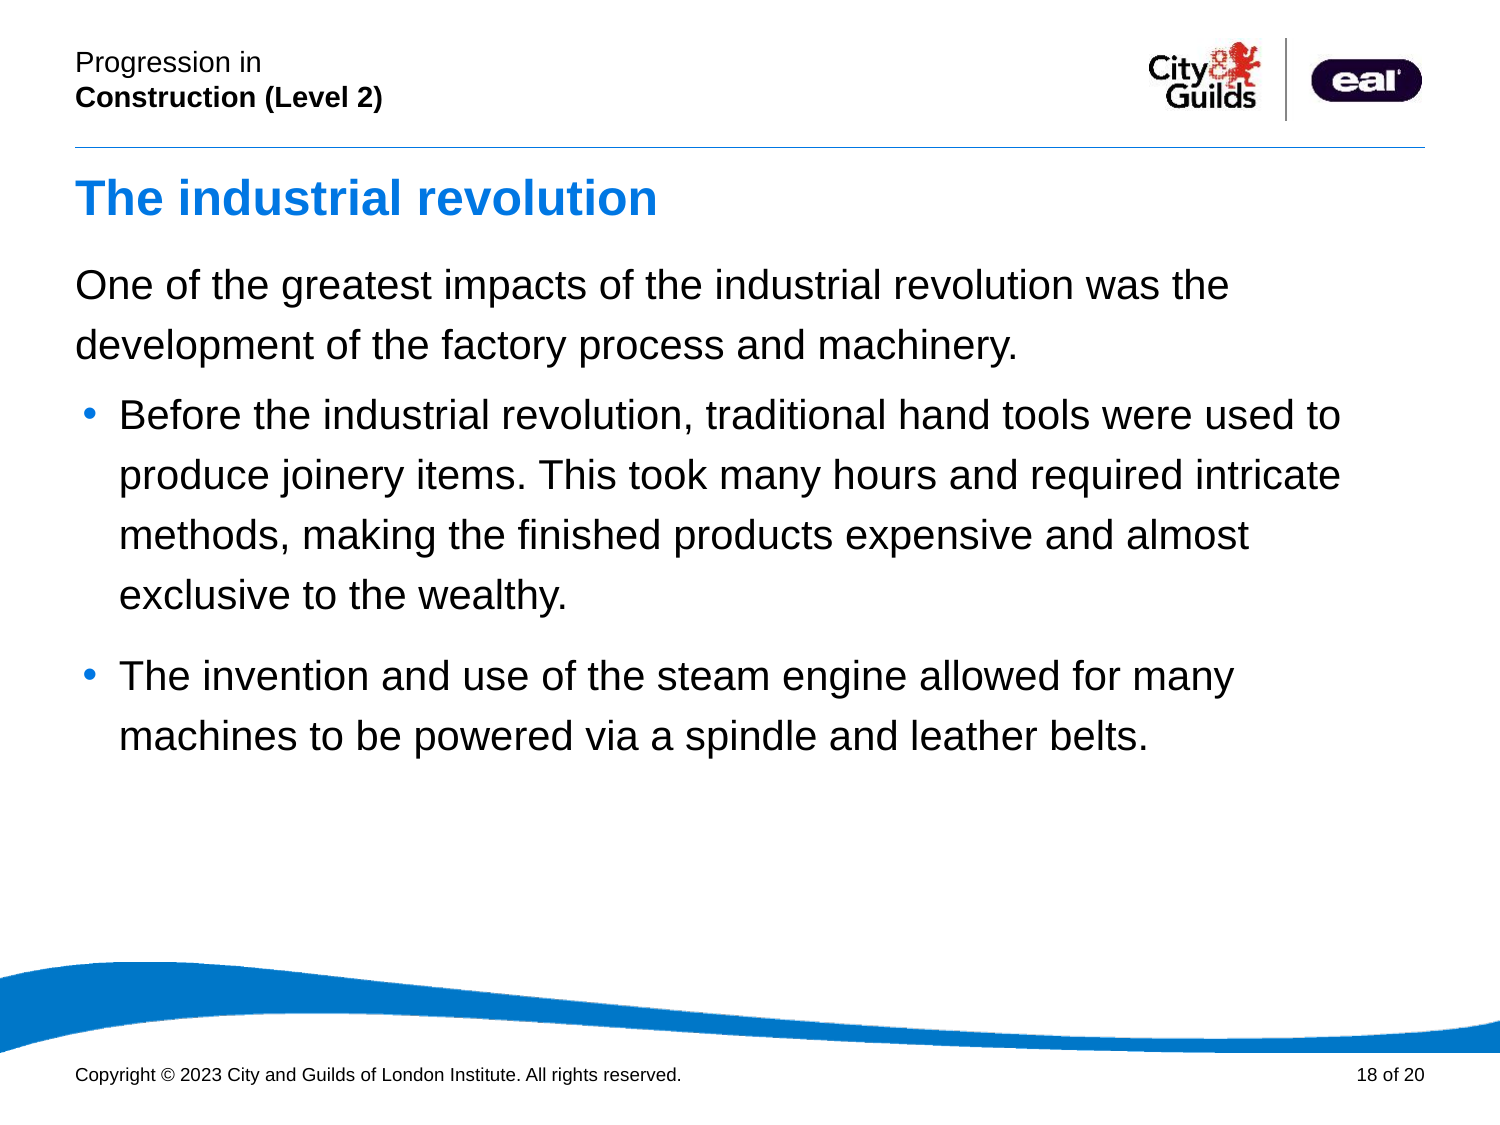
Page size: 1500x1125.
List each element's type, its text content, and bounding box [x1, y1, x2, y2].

picture [1149, 38, 1422, 121]
title The industrial revolution [75, 165, 1425, 229]
picture [0, 962, 1500, 1053]
list One of the greatest impacts of the industrial revolution was the development of the factory process and machinery. Before the industrial revolution, traditional hand tools were used to produce joinery items. This took many hours and required intricate methods, making the finished products expensive and almost exclusive to the wealthy. The invention and use of the steam engine allowed for many machines to be powered via a spindle and leather belts. [75, 248, 1388, 953]
